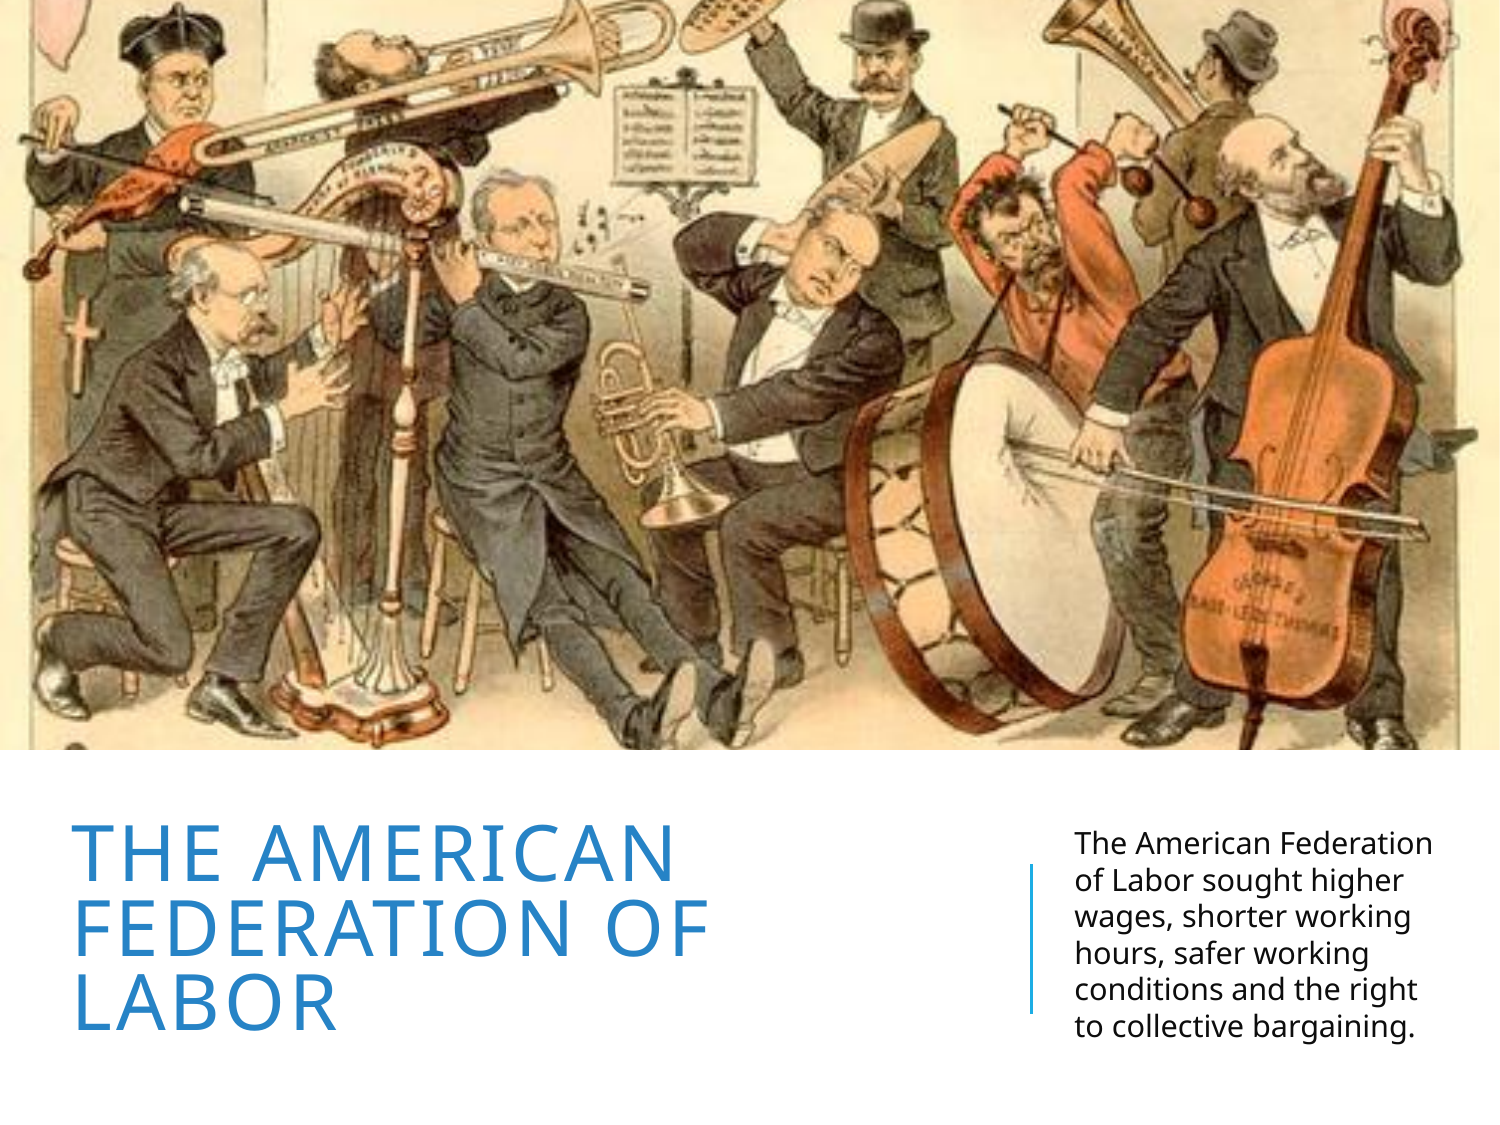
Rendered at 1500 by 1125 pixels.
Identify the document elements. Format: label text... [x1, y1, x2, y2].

title The American Federation of Labor [56, 813, 1013, 1054]
list The American Federation of Labor sought higher wages, shorter working hours, safer working conditions and the right to collective bargaining. [1059, 813, 1454, 1054]
picture [0, 0, 1500, 751]
